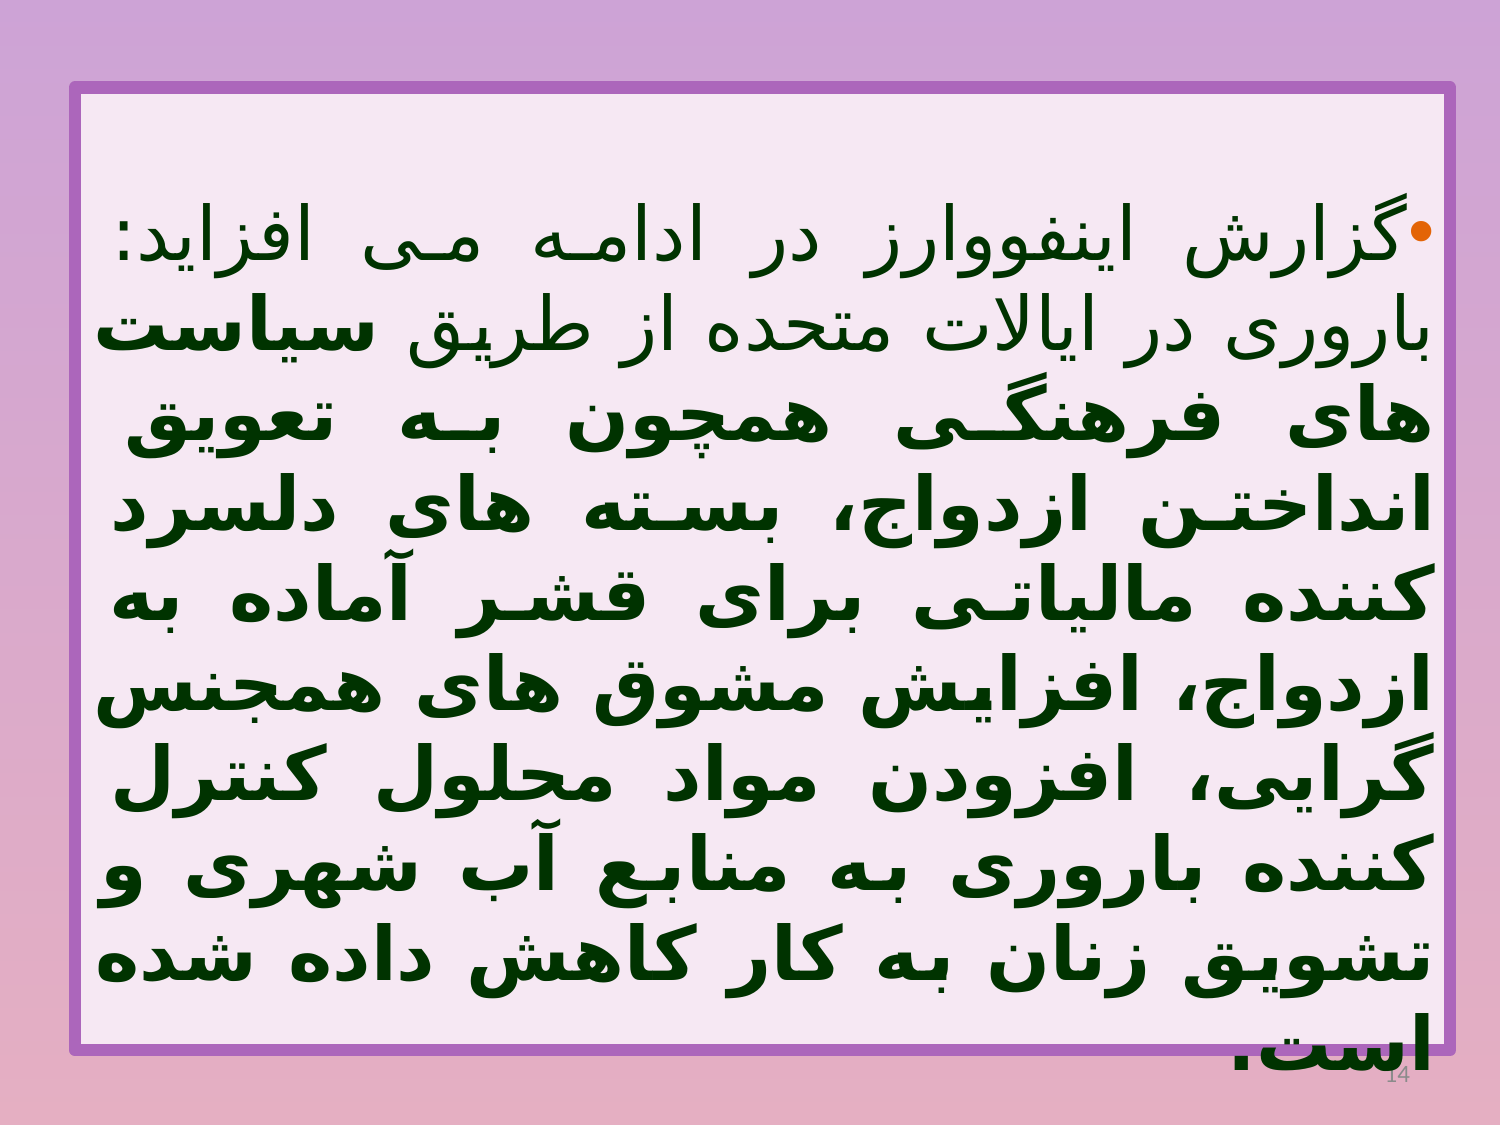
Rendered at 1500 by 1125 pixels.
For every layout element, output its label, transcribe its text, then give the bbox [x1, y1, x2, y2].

list گزارش اينفووارز در ادامه می افزايد: باروری در ايالات متحده از طريق سياست های فرهنگی همچون به تعويق انداختن ازدواج، بسته های دلسرد کننده مالياتی برای قشر آماده به ازدواج، افزايش مشوق های همجنس گرايی، افزودن مواد محلول کنترل کننده باروری به منابع آب شهری و تشويق زنان به کار کاهش داده شده است. [73, 85, 1452, 1052]
slide_number 14 [1074, 1042, 1425, 1103]
